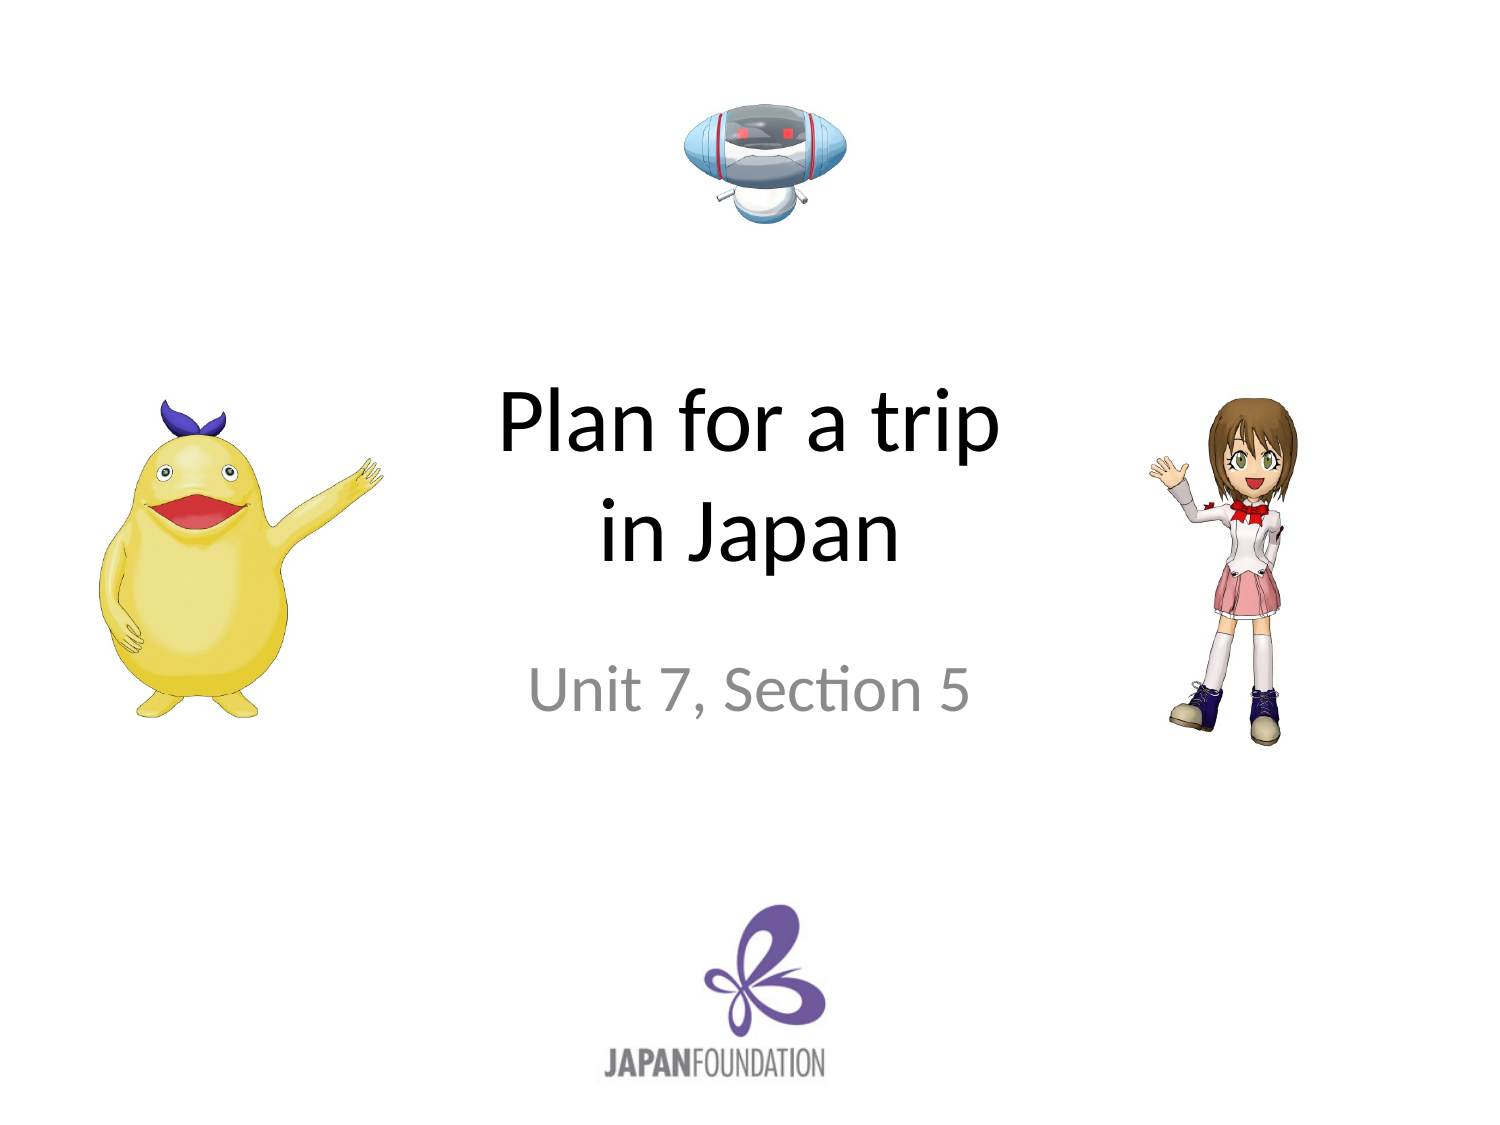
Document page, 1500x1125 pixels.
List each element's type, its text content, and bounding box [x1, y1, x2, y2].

subtitle Unit 7, Section 5 [225, 637, 1275, 925]
picture [631, 63, 897, 241]
picture [0, 380, 464, 733]
picture [944, 361, 1500, 752]
picture [596, 893, 836, 1090]
title Plan for a trip in Japan [112, 349, 1388, 591]
